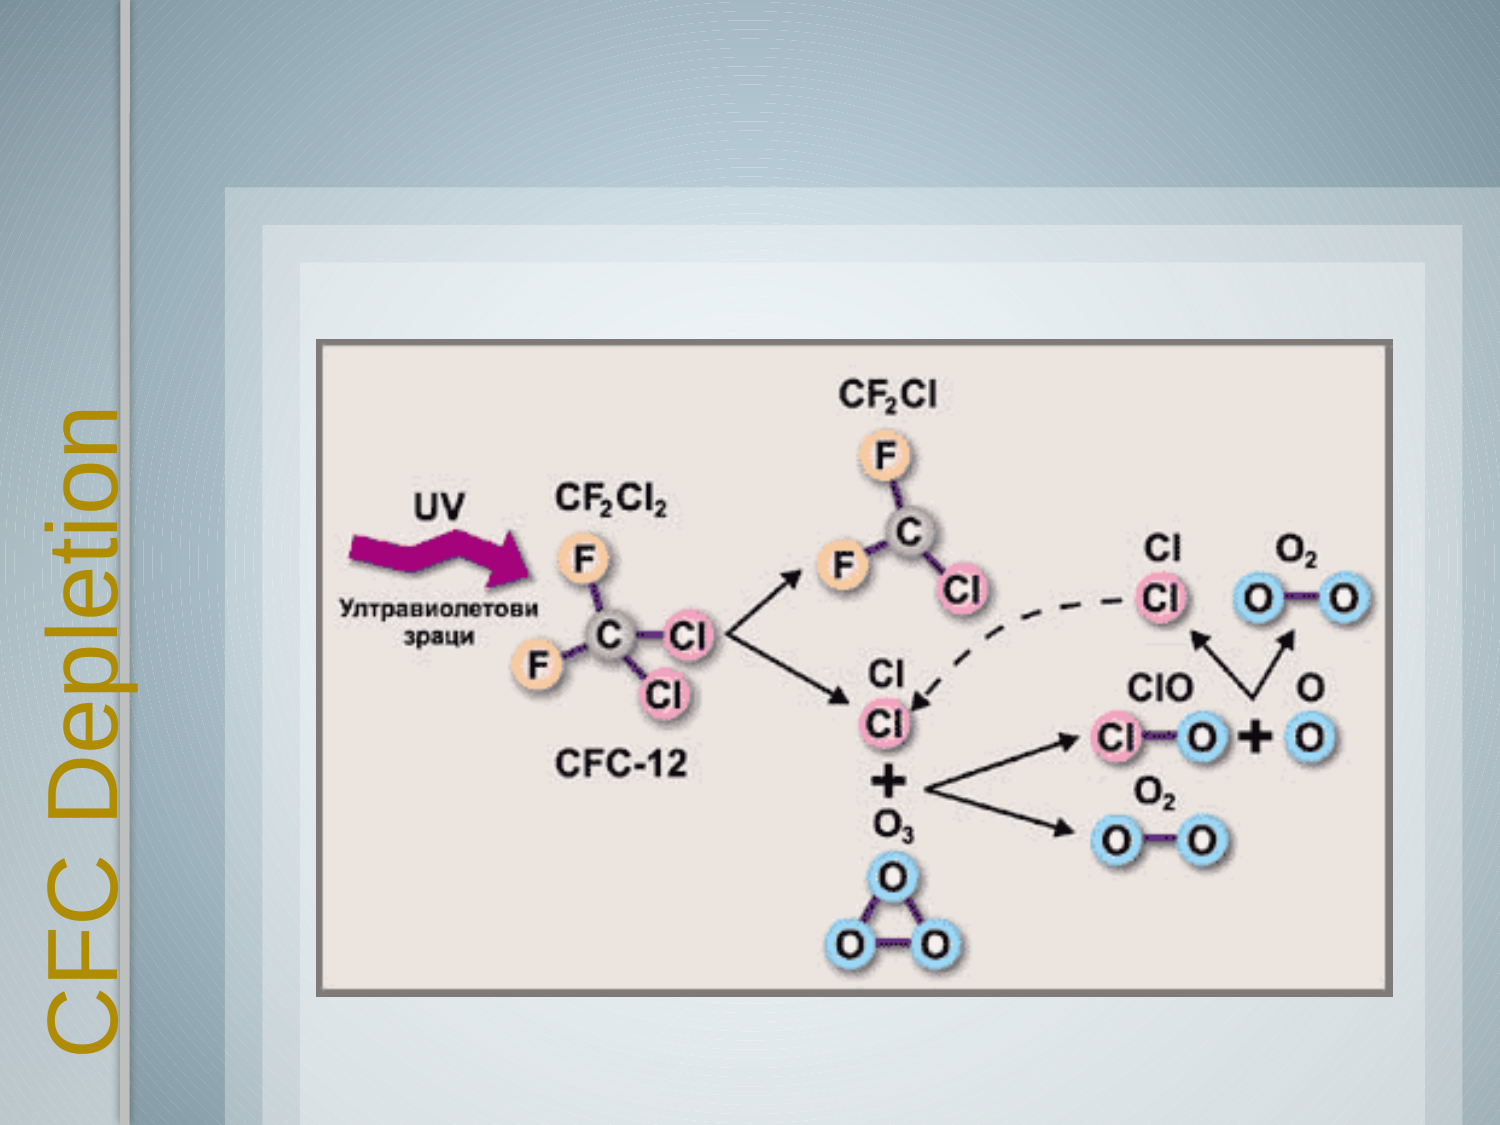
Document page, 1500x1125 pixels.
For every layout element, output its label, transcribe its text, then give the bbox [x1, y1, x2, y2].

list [315, 338, 1394, 998]
title CFC Depletion [6, 50, 146, 1075]
